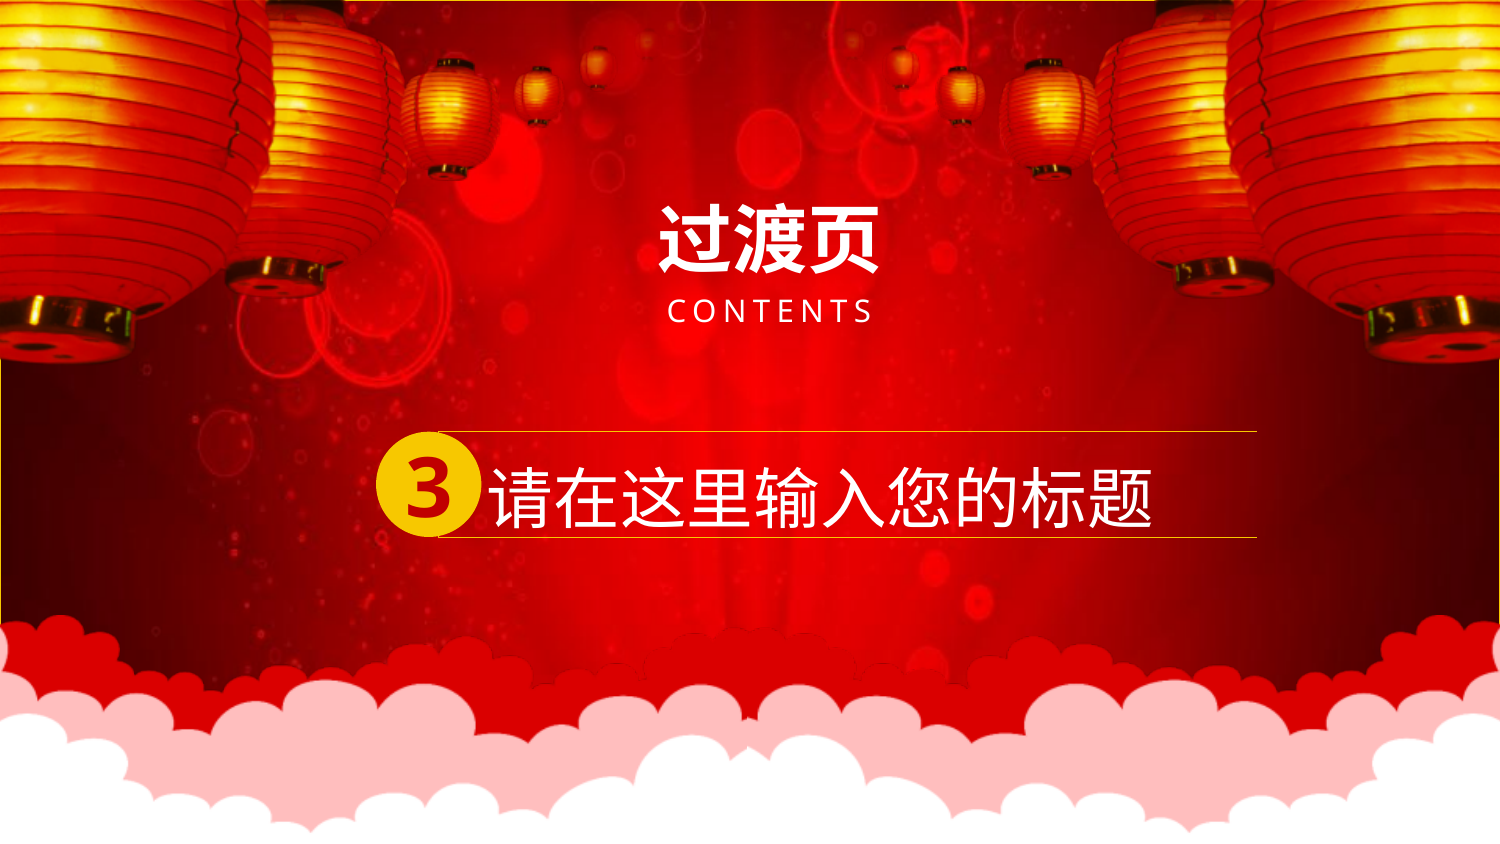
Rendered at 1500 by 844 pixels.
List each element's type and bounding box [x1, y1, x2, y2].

text_box [603, 188, 935, 337]
picture [0, 0, 1500, 615]
text_box [0, 615, 1500, 844]
